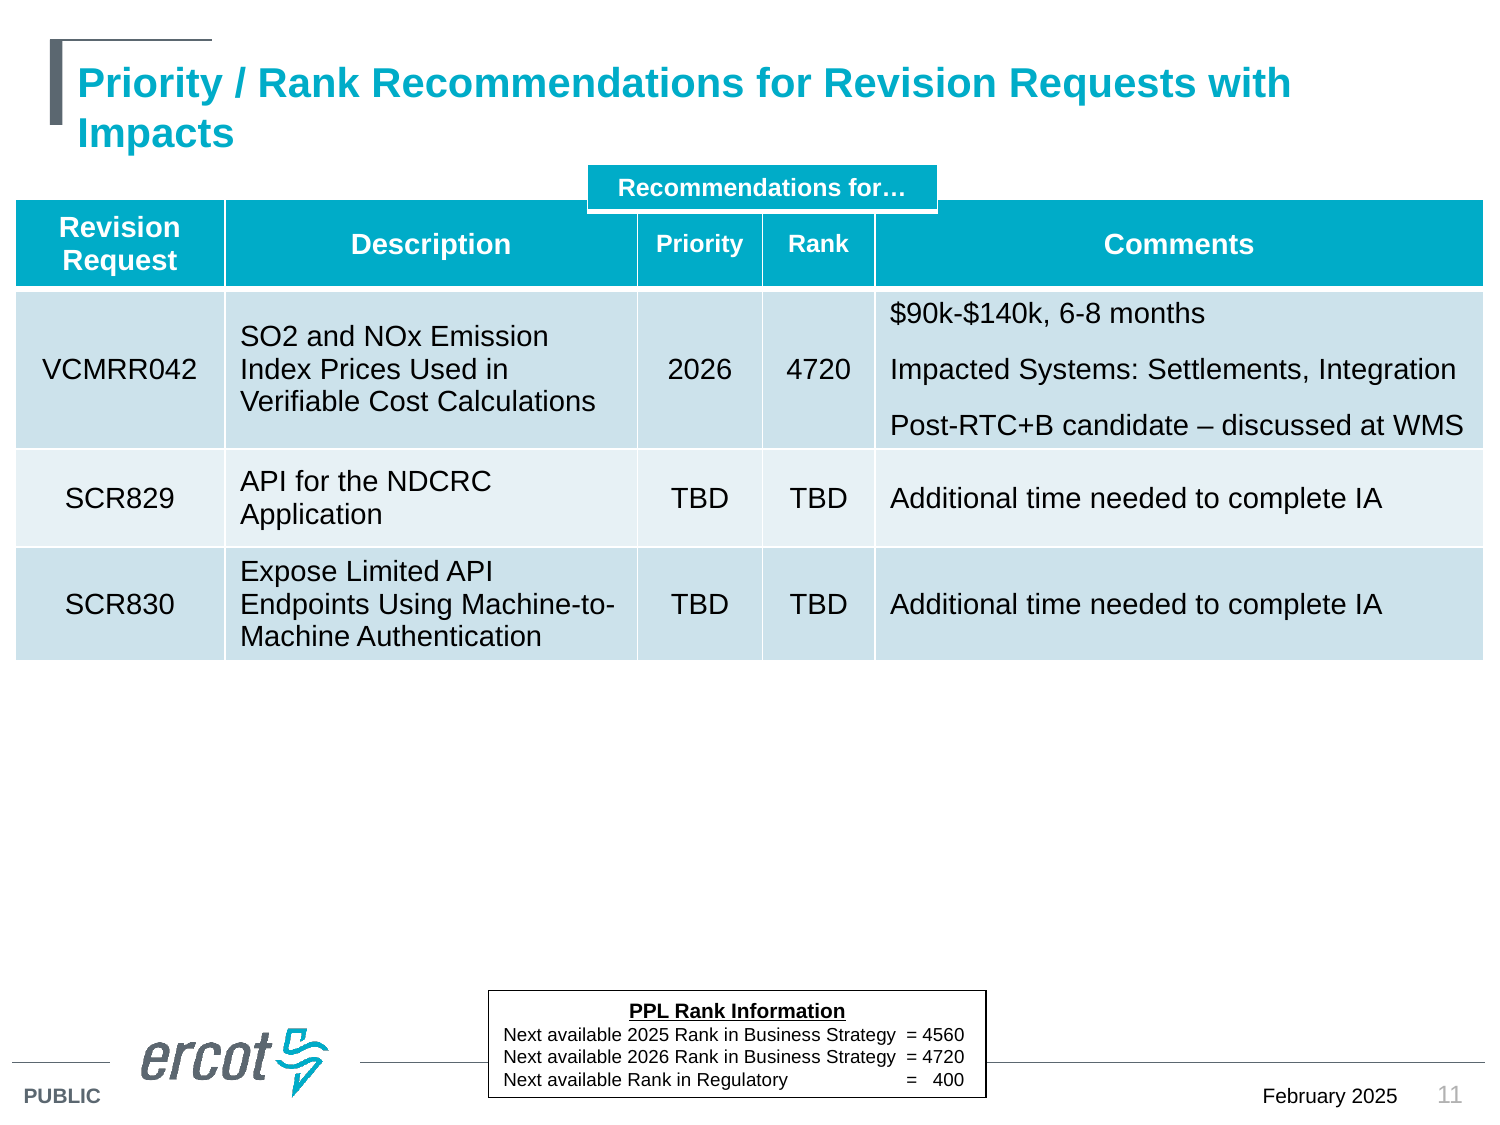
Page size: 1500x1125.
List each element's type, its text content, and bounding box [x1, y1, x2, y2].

table_cell Additional time needed to complete IA [876, 450, 1483, 546]
table_cell TBD [638, 548, 762, 660]
table_header Recommendations for… [588, 165, 937, 209]
table_cell SCR829 [16, 450, 224, 546]
table_header Revision Request [16, 200, 224, 286]
table_header Comments [876, 200, 1483, 286]
table_cell Additional time needed to complete IA [876, 548, 1483, 660]
table_cell VCMRR042 [16, 292, 224, 448]
table_cell 2026 [638, 292, 762, 448]
title Priority / Rank Recommendations for Revision Requests with Impacts [62, 48, 1475, 134]
table_cell SCR830 [16, 548, 224, 660]
table_cell $90k-$140k, 6-8 months Impacted Systems: Settlements, Integration Post-RTC+B candidate – discussed at WMS [876, 292, 1483, 448]
table_header Description [226, 200, 637, 286]
table_cell TBD [763, 548, 874, 660]
table_cell API for the NDCRC Application [226, 450, 637, 546]
table_cell 4720 [763, 292, 874, 448]
picture [137, 1024, 332, 1100]
slide_number 11 [1412, 1076, 1488, 1112]
table_cell Expose Limited API Endpoints Using Machine-to-Machine Authentication [226, 548, 637, 660]
text_box PPL Rank Information Next available 2025 Rank in Business Strategy = 4560 Next available 2026 Rank in Business Strategy = 4720 Next available Rank in Regulatory = 400 [488, 990, 987, 1098]
table_header Priority [638, 214, 762, 286]
table_cell SO2 and NOx Emission Index Prices Used in Verifiable Cost Calculations [226, 292, 637, 448]
table_cell TBD [638, 450, 762, 546]
table_header Rank [763, 214, 874, 286]
table_cell TBD [763, 450, 874, 546]
